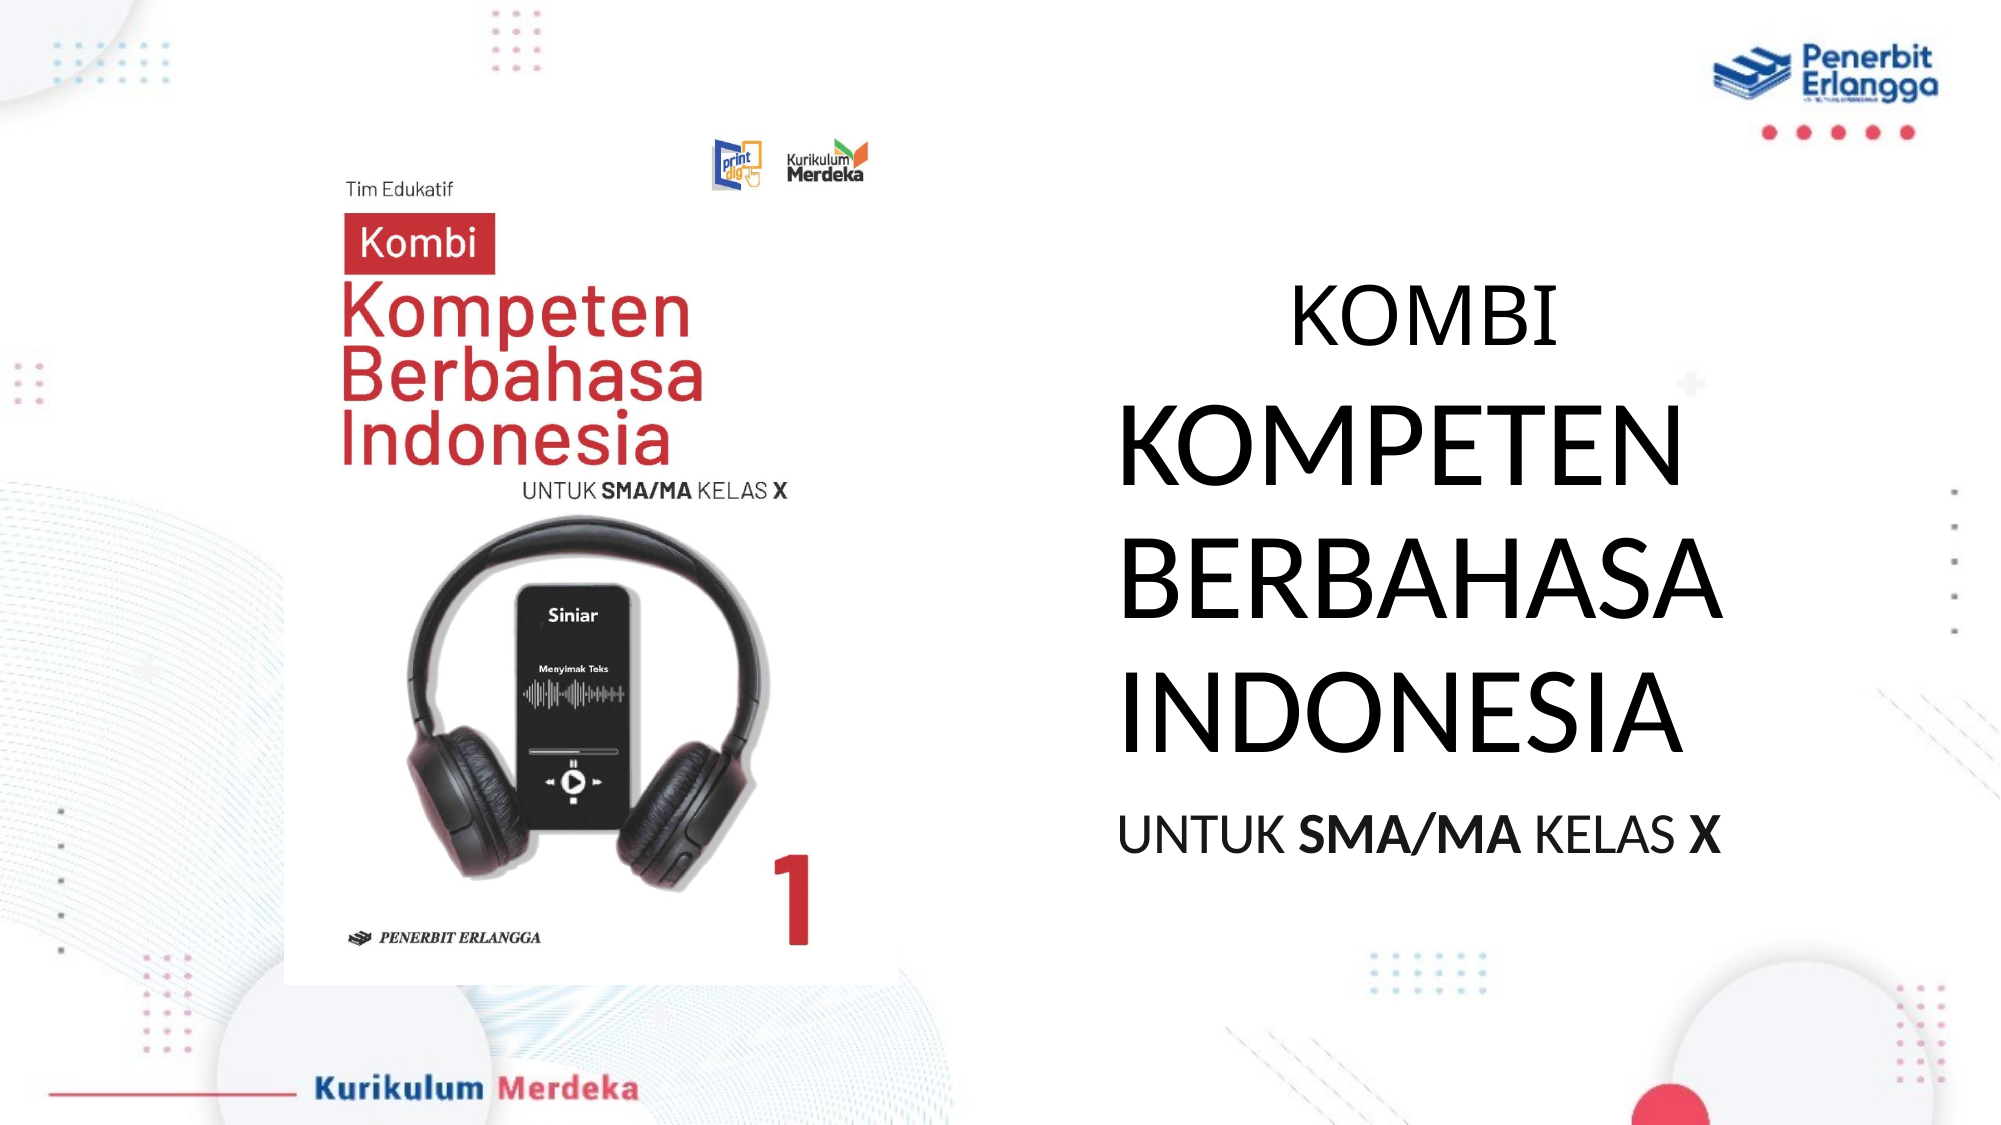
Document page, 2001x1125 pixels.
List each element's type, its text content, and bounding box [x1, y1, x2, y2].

text_box KOMBI [1101, 108, 1747, 370]
text_box KOMPETEN BERBAHASA INDONESIA [1101, 370, 1788, 790]
picture [0, 0, 2001, 1125]
text_box UNTUK SMA/MA KELAS X [1101, 673, 1747, 874]
